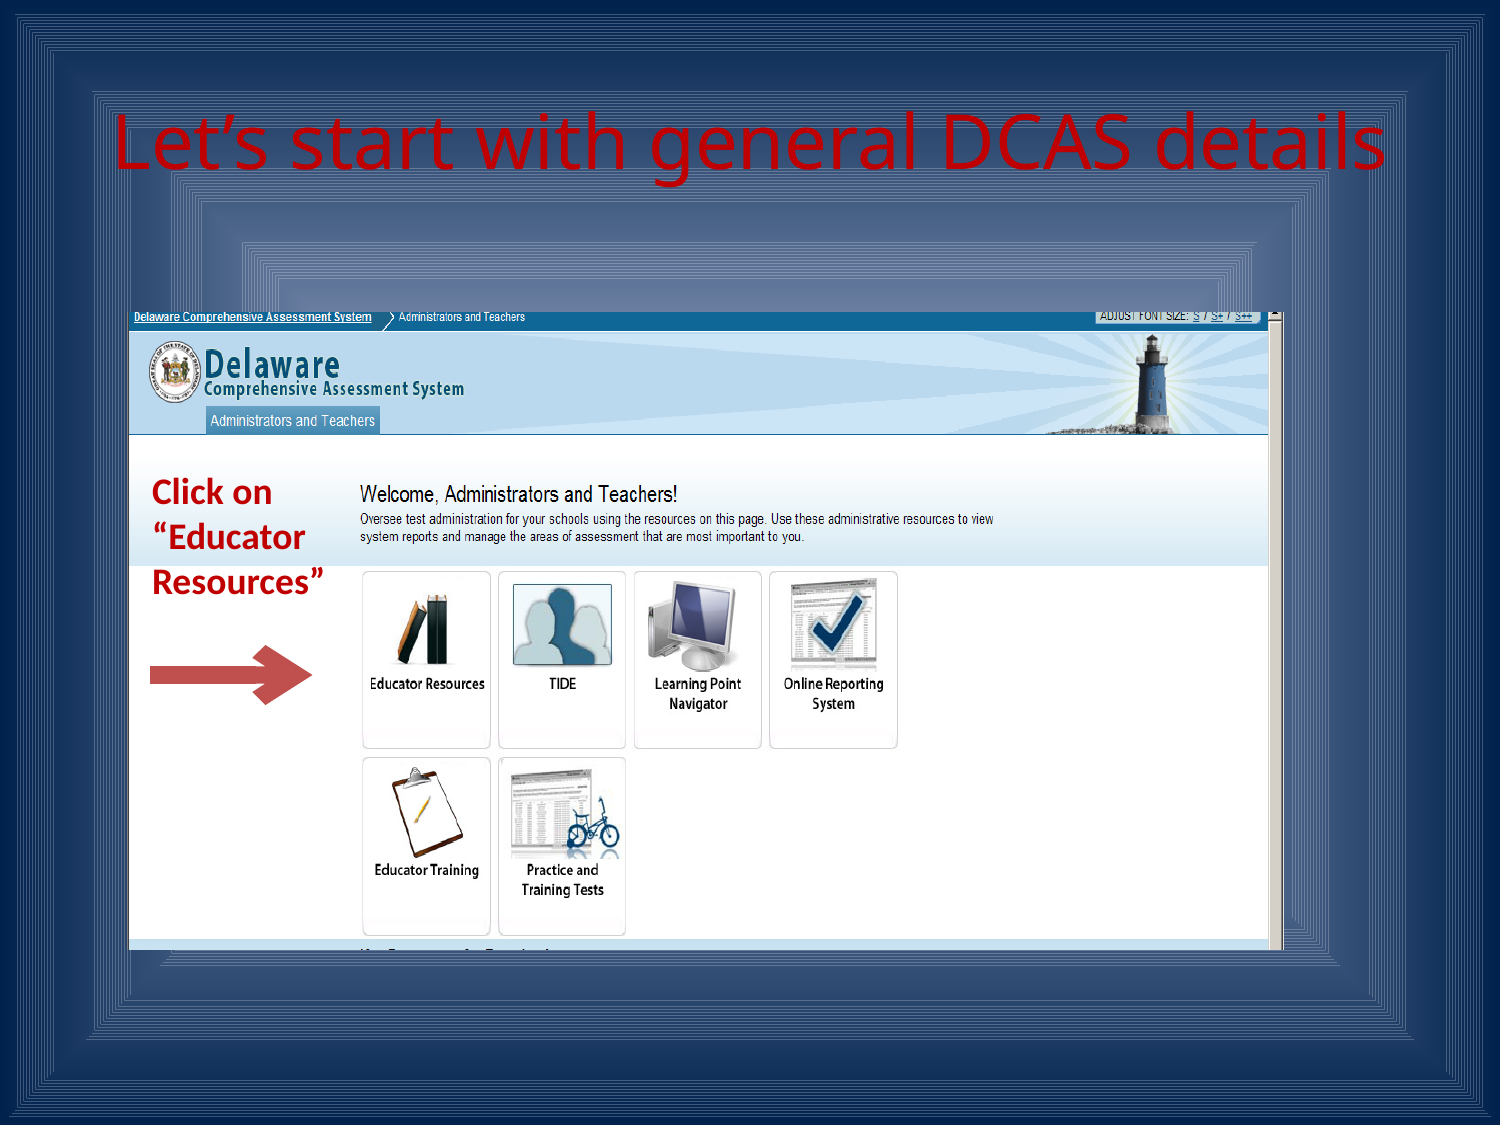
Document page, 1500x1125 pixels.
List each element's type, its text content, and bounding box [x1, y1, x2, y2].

title Let’s start with general DCAS details [75, 45, 1425, 233]
picture [124, 312, 1295, 951]
